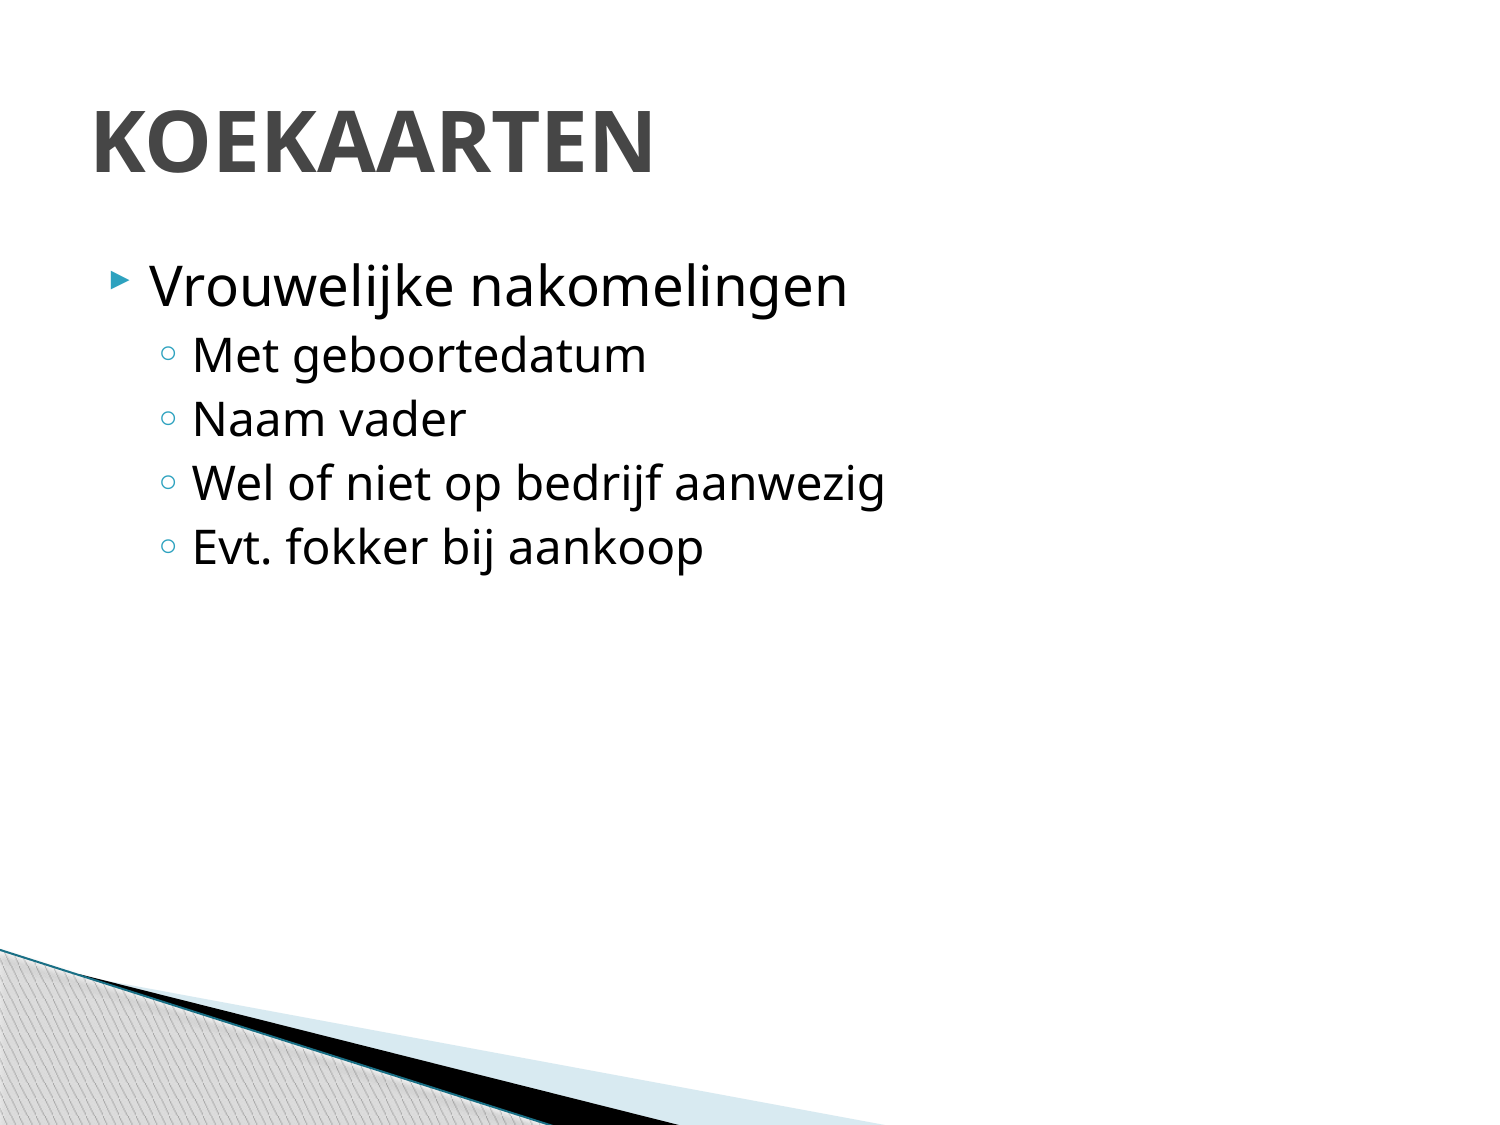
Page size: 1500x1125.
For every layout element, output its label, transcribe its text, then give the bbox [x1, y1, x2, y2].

list Vrouwelijke nakomelingen Met geboortedatum Naam vader Wel of niet op bedrijf aanwezig Evt. fokker bij aankoop [75, 243, 1425, 986]
title KOEKAARTEN [75, 45, 1425, 233]
